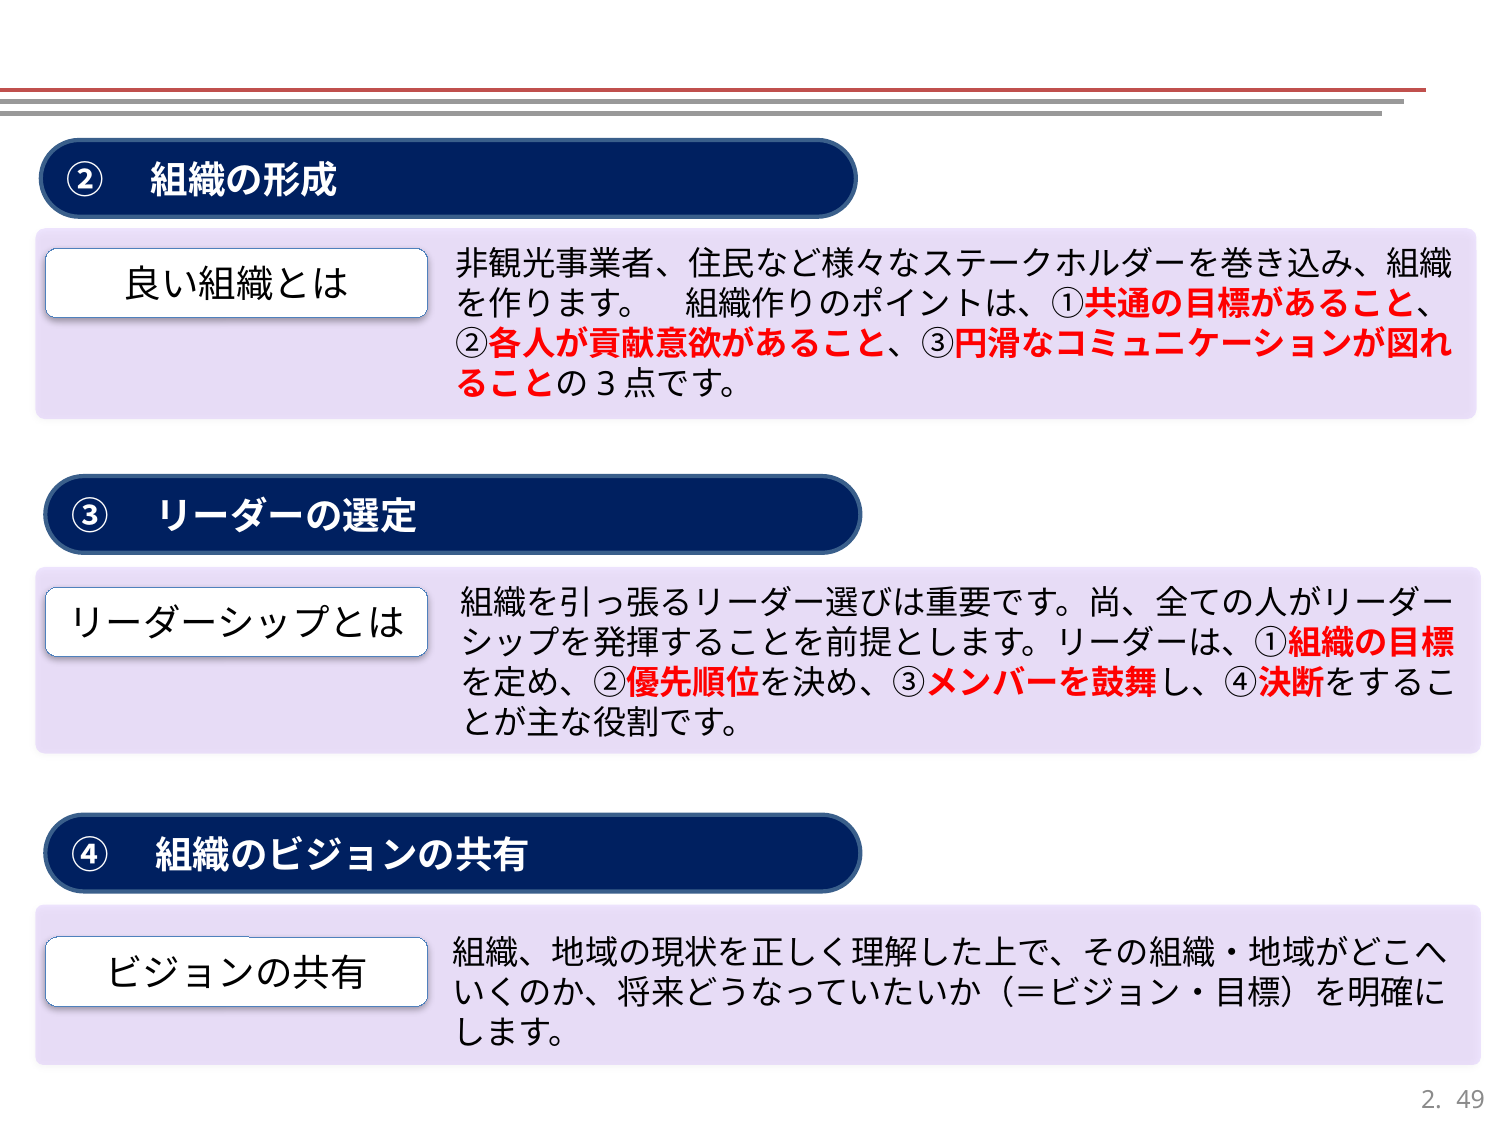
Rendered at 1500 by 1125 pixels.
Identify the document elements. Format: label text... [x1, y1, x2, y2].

text_box 組織、地域の現状を正しく理解した上で、その組織・地域がどこへいくのか、将来どうなっていたいか（＝ビジョン・目標）を明確にします。 [437, 923, 1487, 1059]
slide_number 48 [1381, 1065, 1500, 1125]
text_box ② 組織の形成 [38, 137, 858, 219]
text_box [35, 904, 1481, 1066]
text_box [35, 228, 1477, 420]
text_box ④ 組織のビジョンの共有 [43, 812, 863, 894]
text_box 良い組織とは [45, 248, 428, 318]
text_box 組織を引っ張るリーダー選びは重要です。尚、全ての人がリーダーシップを発揮することを前提とします。リーダーは、①組織の目標を定め、②優先順位を決め、③メンバーを鼓舞し、④決断をすることが主な役割です。 [445, 573, 1495, 749]
text_box ③ リーダーの選定 [43, 473, 863, 555]
text_box [35, 566, 1481, 754]
text_box リーダーシップとは [45, 587, 428, 657]
text_box ビジョンの共有 [45, 936, 428, 1007]
text_box 非観光事業者、住民など様々なステークホルダーを巻き込み、組織を作ります。 組織作りのポイントは、①共通の目標があること、②各人が貢献意欲があること、③円滑なコミュニケーションが図れることの3点です。 [441, 234, 1481, 410]
